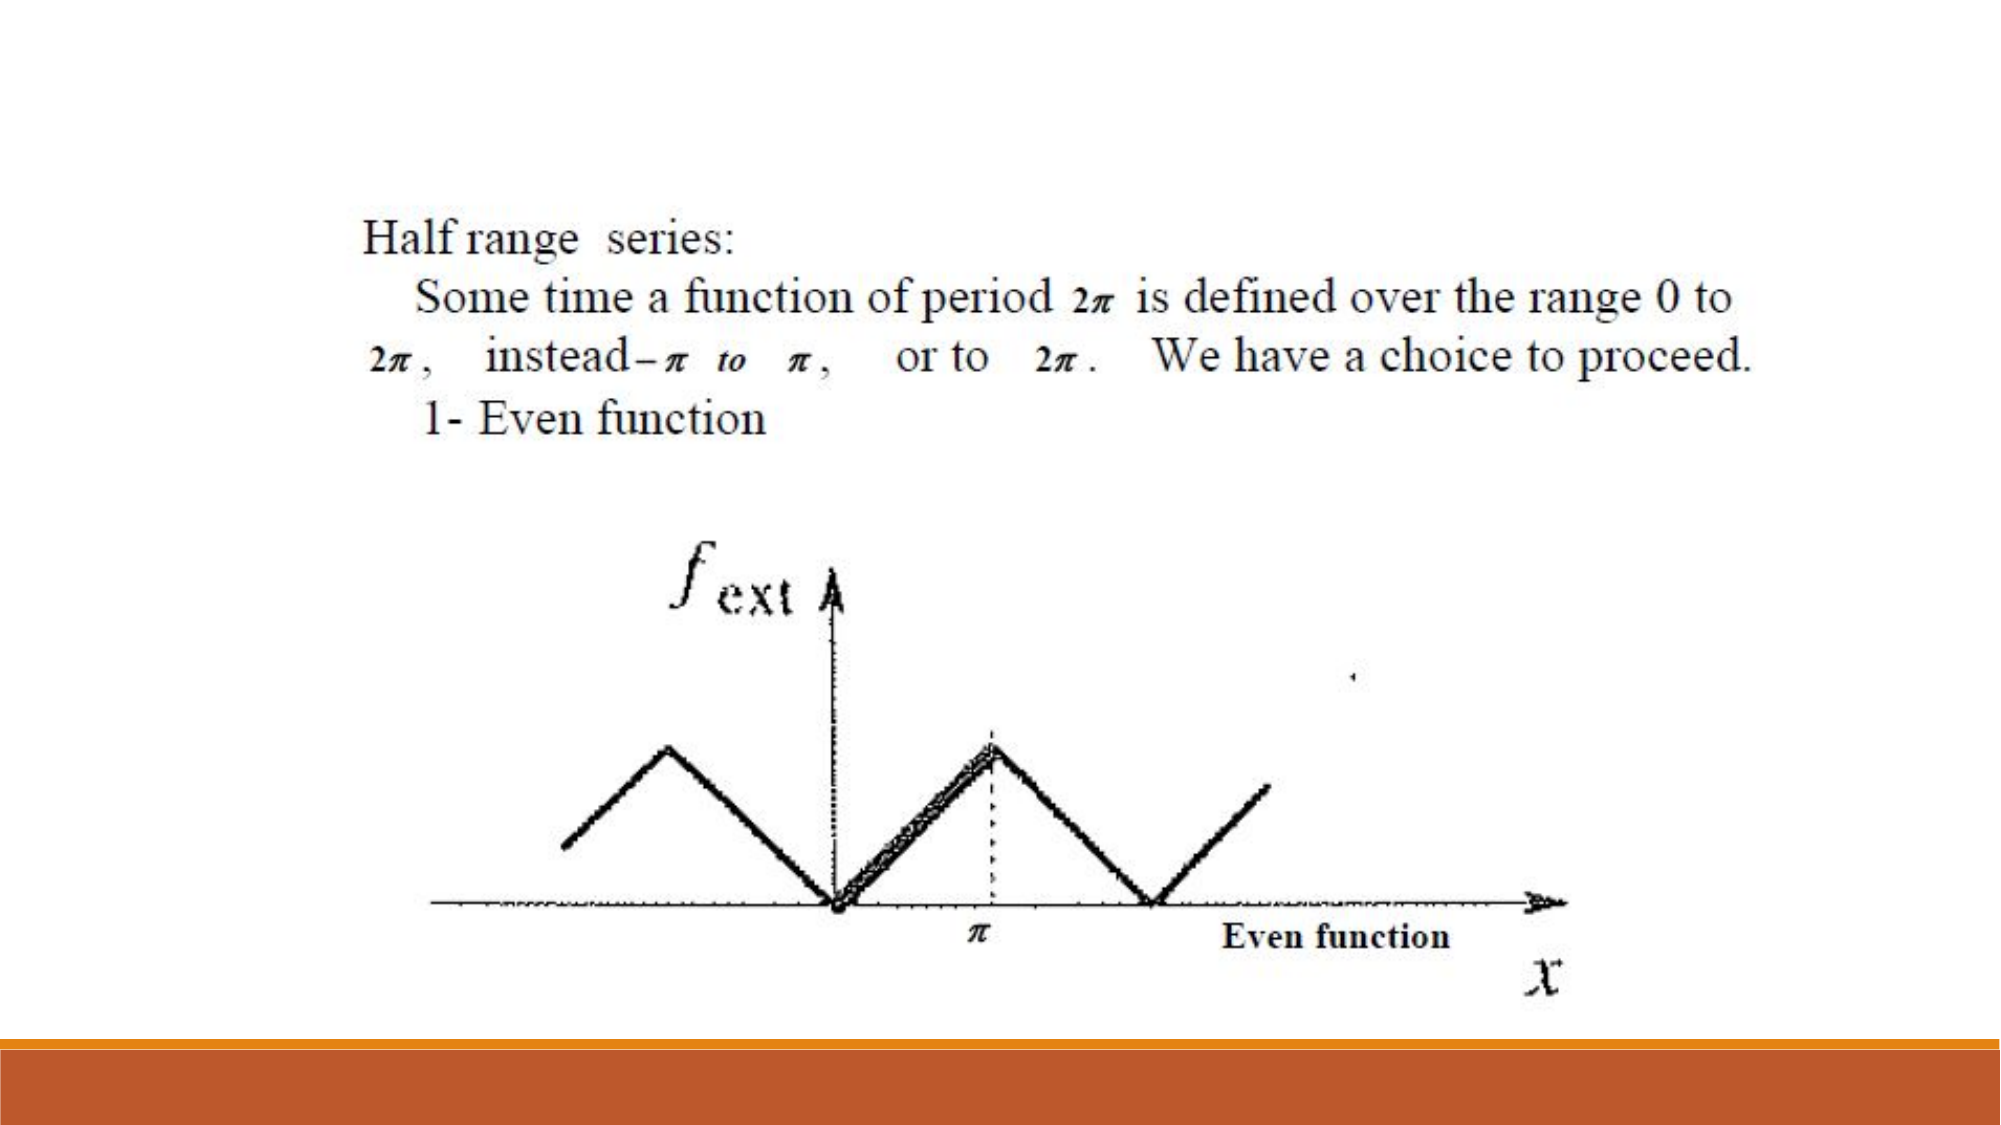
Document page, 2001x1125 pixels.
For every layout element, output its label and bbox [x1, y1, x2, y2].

picture [179, 139, 1847, 1023]
